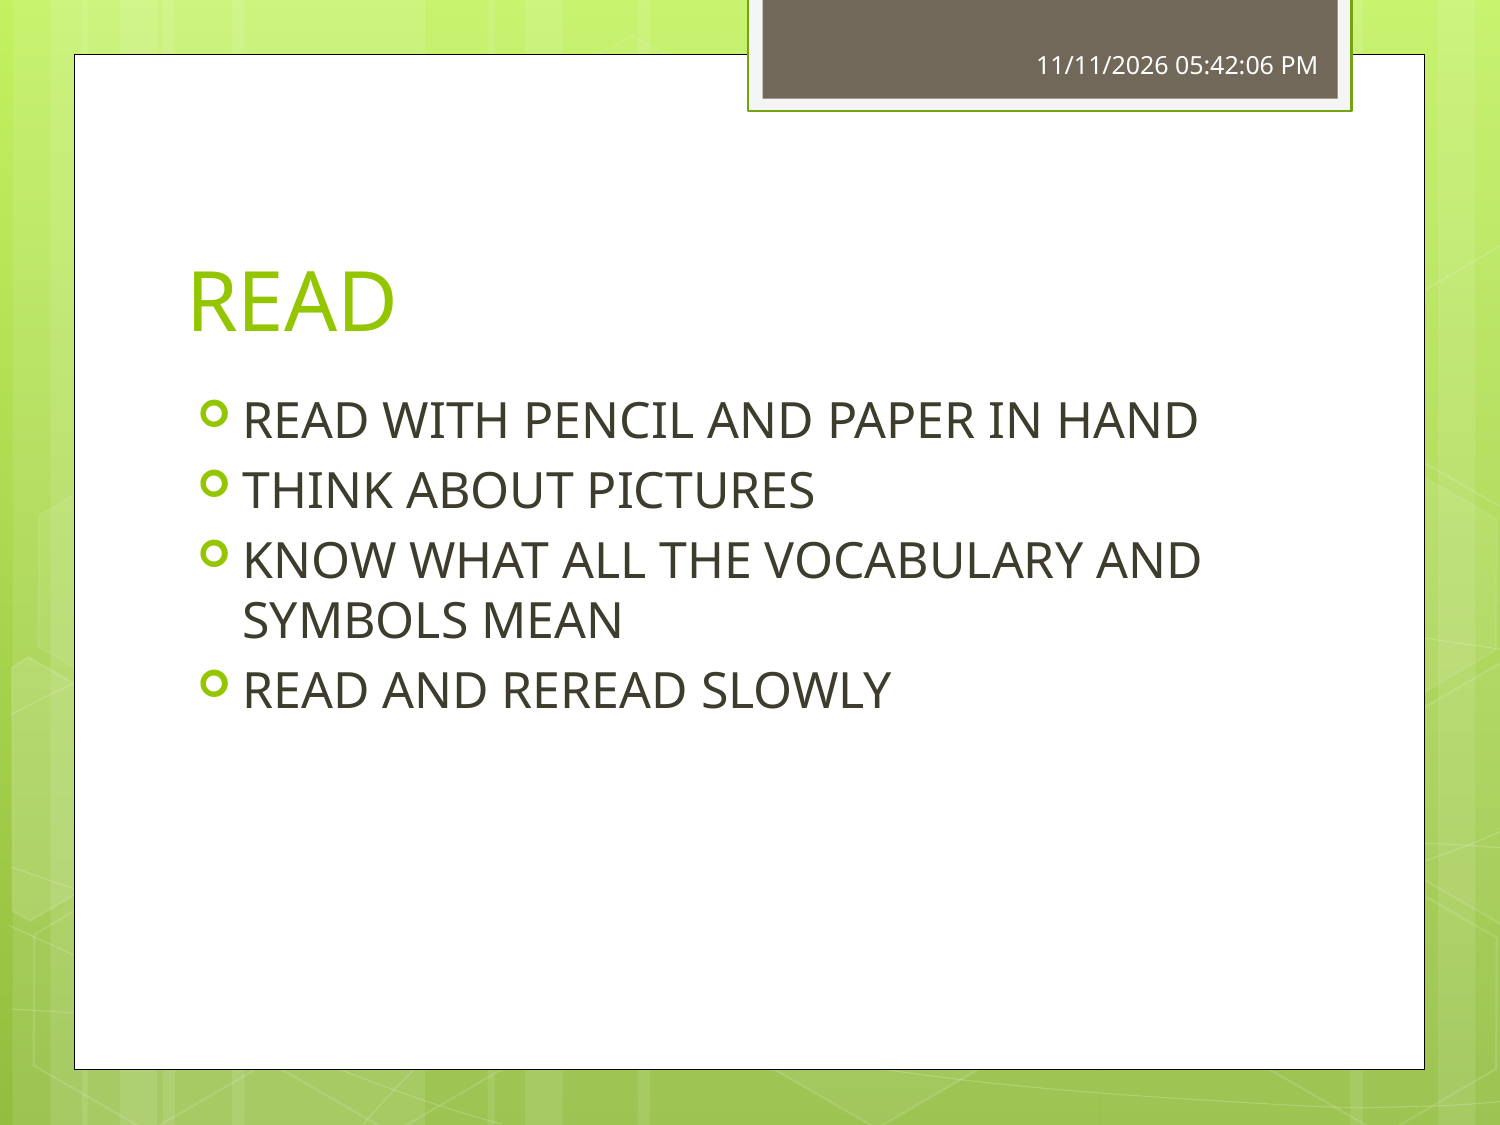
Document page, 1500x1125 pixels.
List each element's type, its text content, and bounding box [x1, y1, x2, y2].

list READ WITH PENCIL AND PAPER IN HAND THINK ABOUT PICTURES KNOW WHAT ALL THE VOCABULARY AND SYMBOLS MEAN READ AND REREAD SLOWLY [171, 381, 1283, 957]
title READ [171, 168, 1324, 357]
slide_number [983, 36, 1334, 97]
